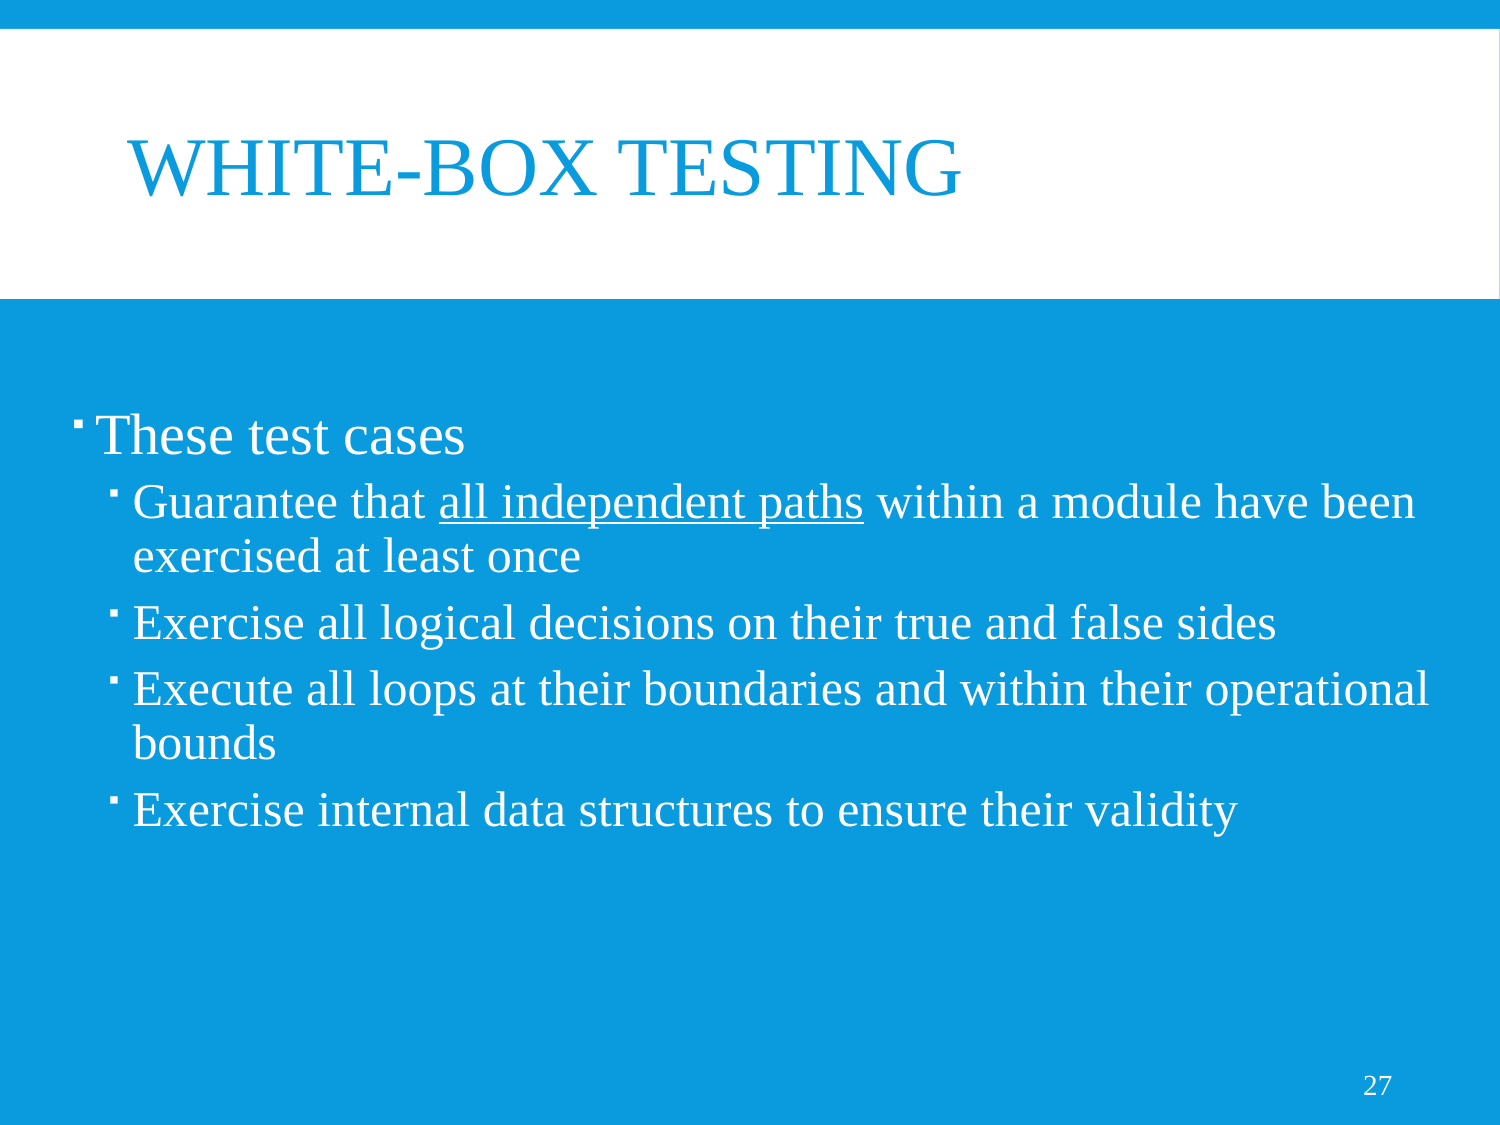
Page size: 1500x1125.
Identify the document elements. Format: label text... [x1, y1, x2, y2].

title White-box Testing [112, 46, 1388, 294]
list These test cases Guarantee that all independent paths within a module have been exercised at least once Exercise all logical decisions on their true and false sides Execute all loops at their boundaries and within their operational bounds Exercise internal data structures to ensure their validity [49, 396, 1451, 1054]
slide_number 27 [1355, 1053, 1473, 1114]
